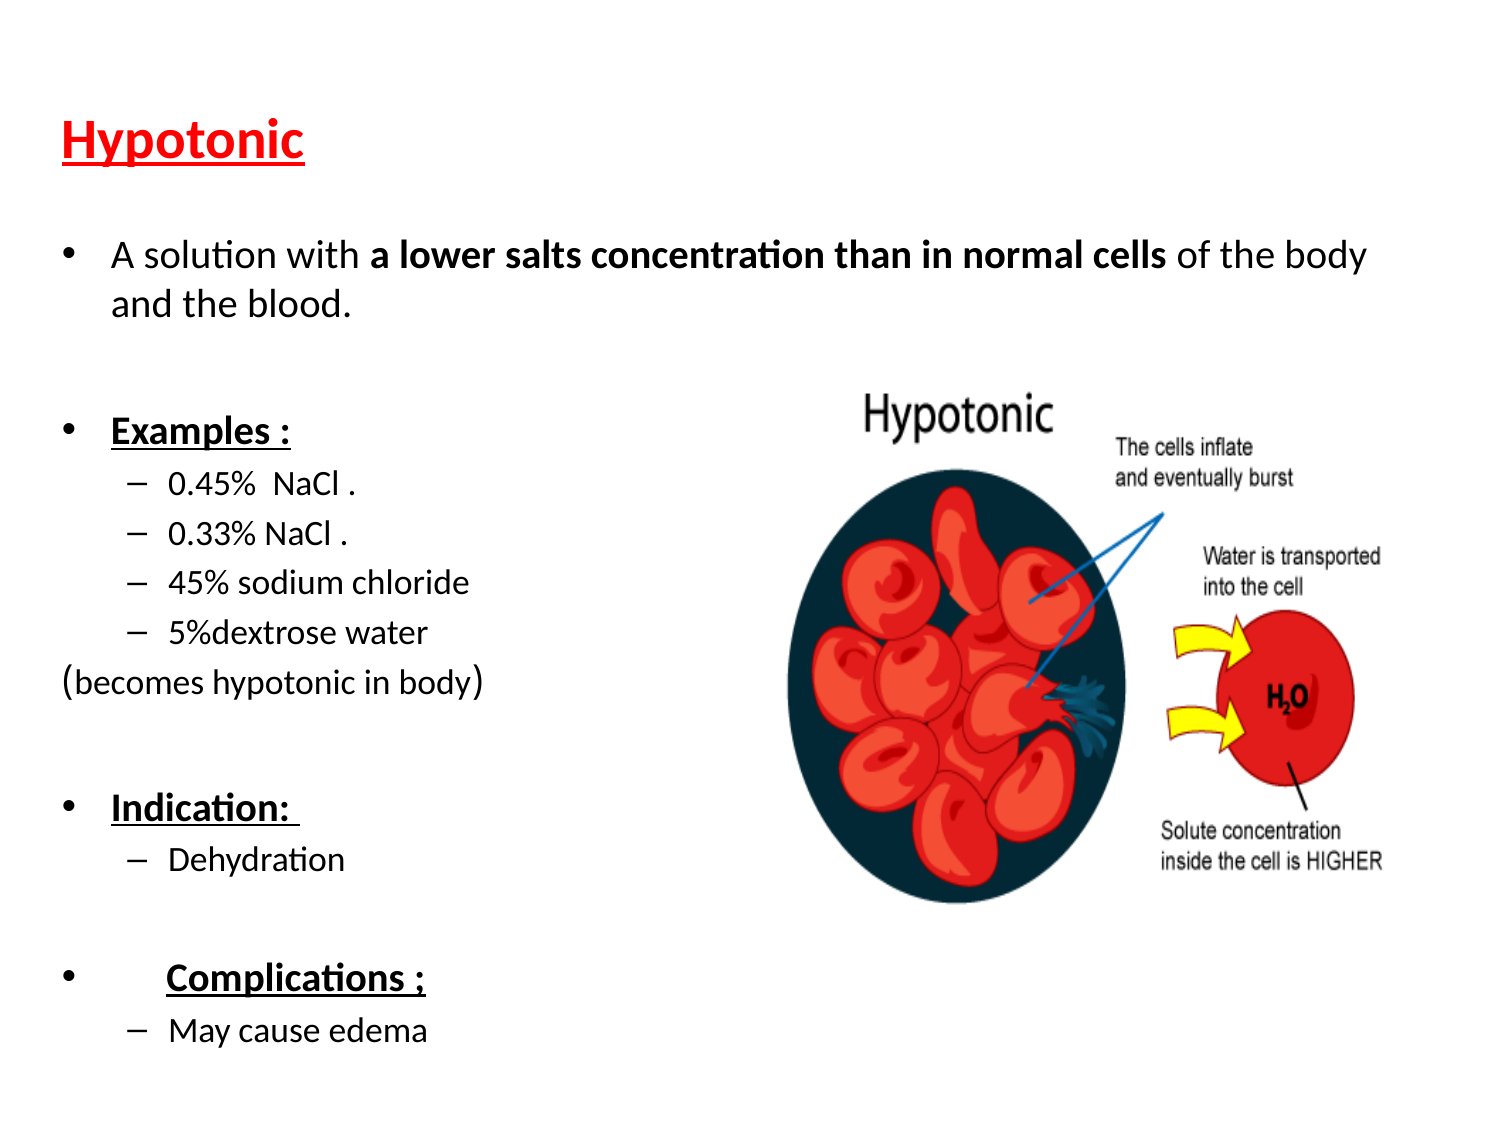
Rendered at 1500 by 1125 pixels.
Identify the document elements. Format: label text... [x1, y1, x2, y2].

list Hypotonic A solution with a lower salts concentration than in normal cells of the body and the blood. Examples : 0.45% NaCl . 0.33% NaCl . 45% sodium chloride 5%dextrose water (becomes hypotonic in body) Indication: Dehydration Complications ; May cause edema [46, 93, 1397, 1067]
picture [749, 374, 1430, 915]
